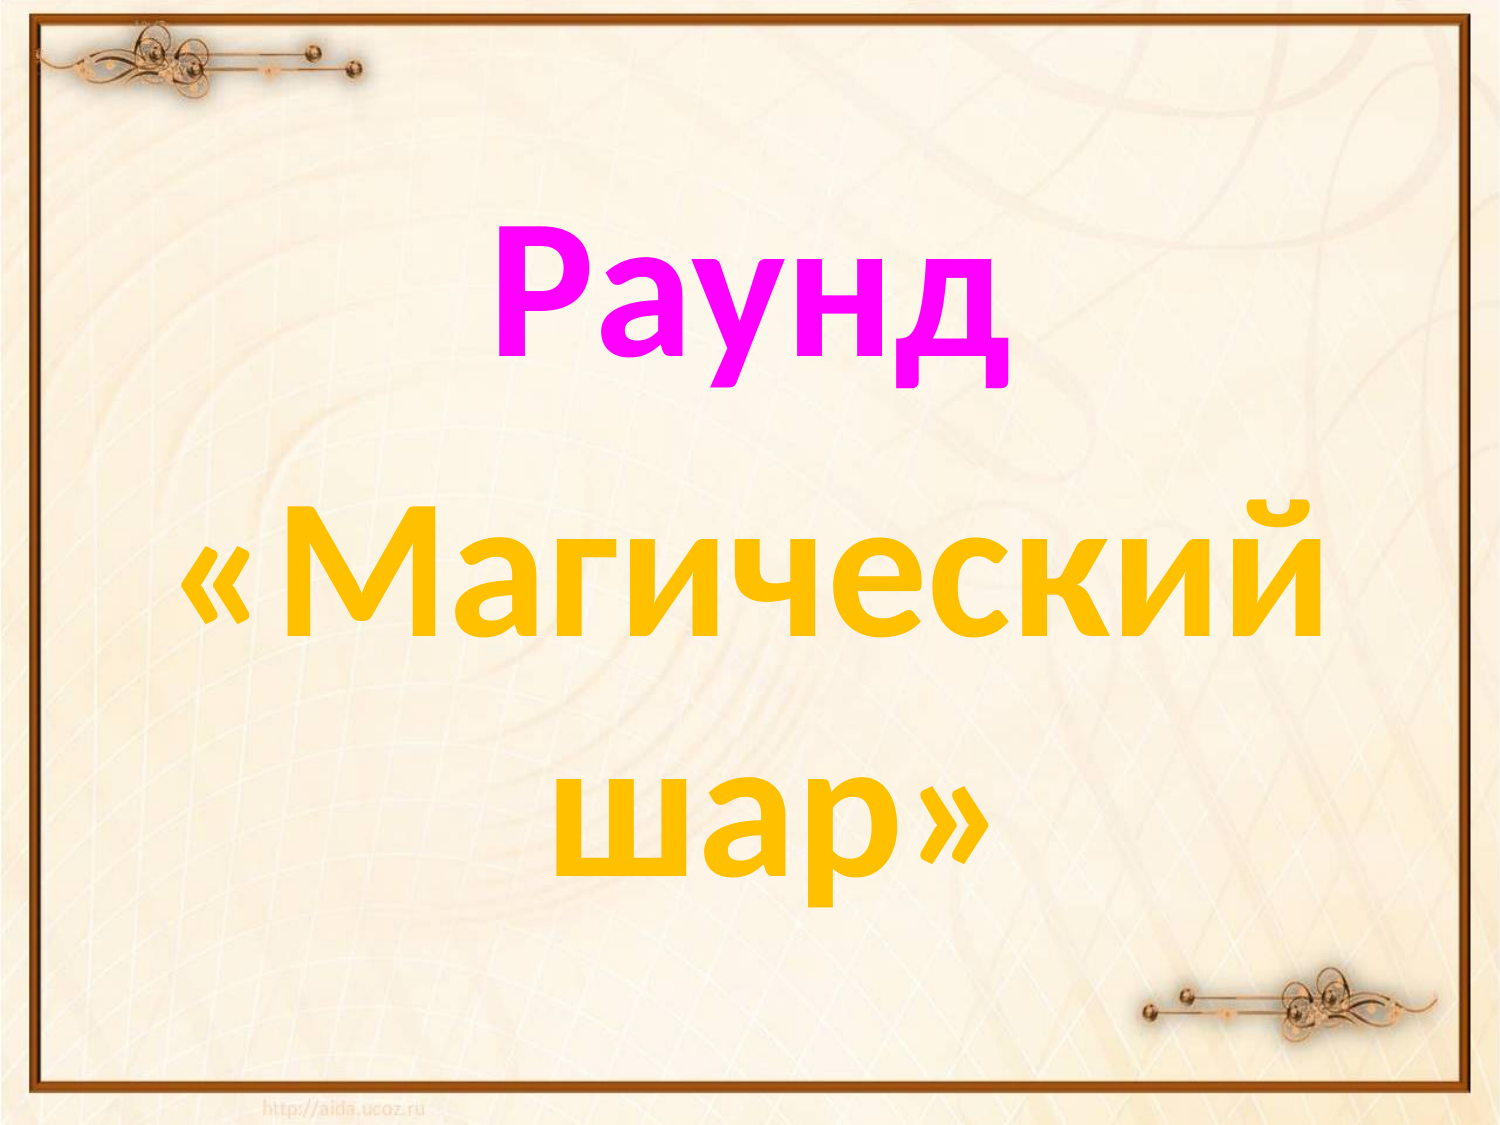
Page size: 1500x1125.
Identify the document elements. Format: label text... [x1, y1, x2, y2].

picture [0, 0, 1500, 1125]
list Раунд «Магический шар» [75, 149, 1425, 1005]
